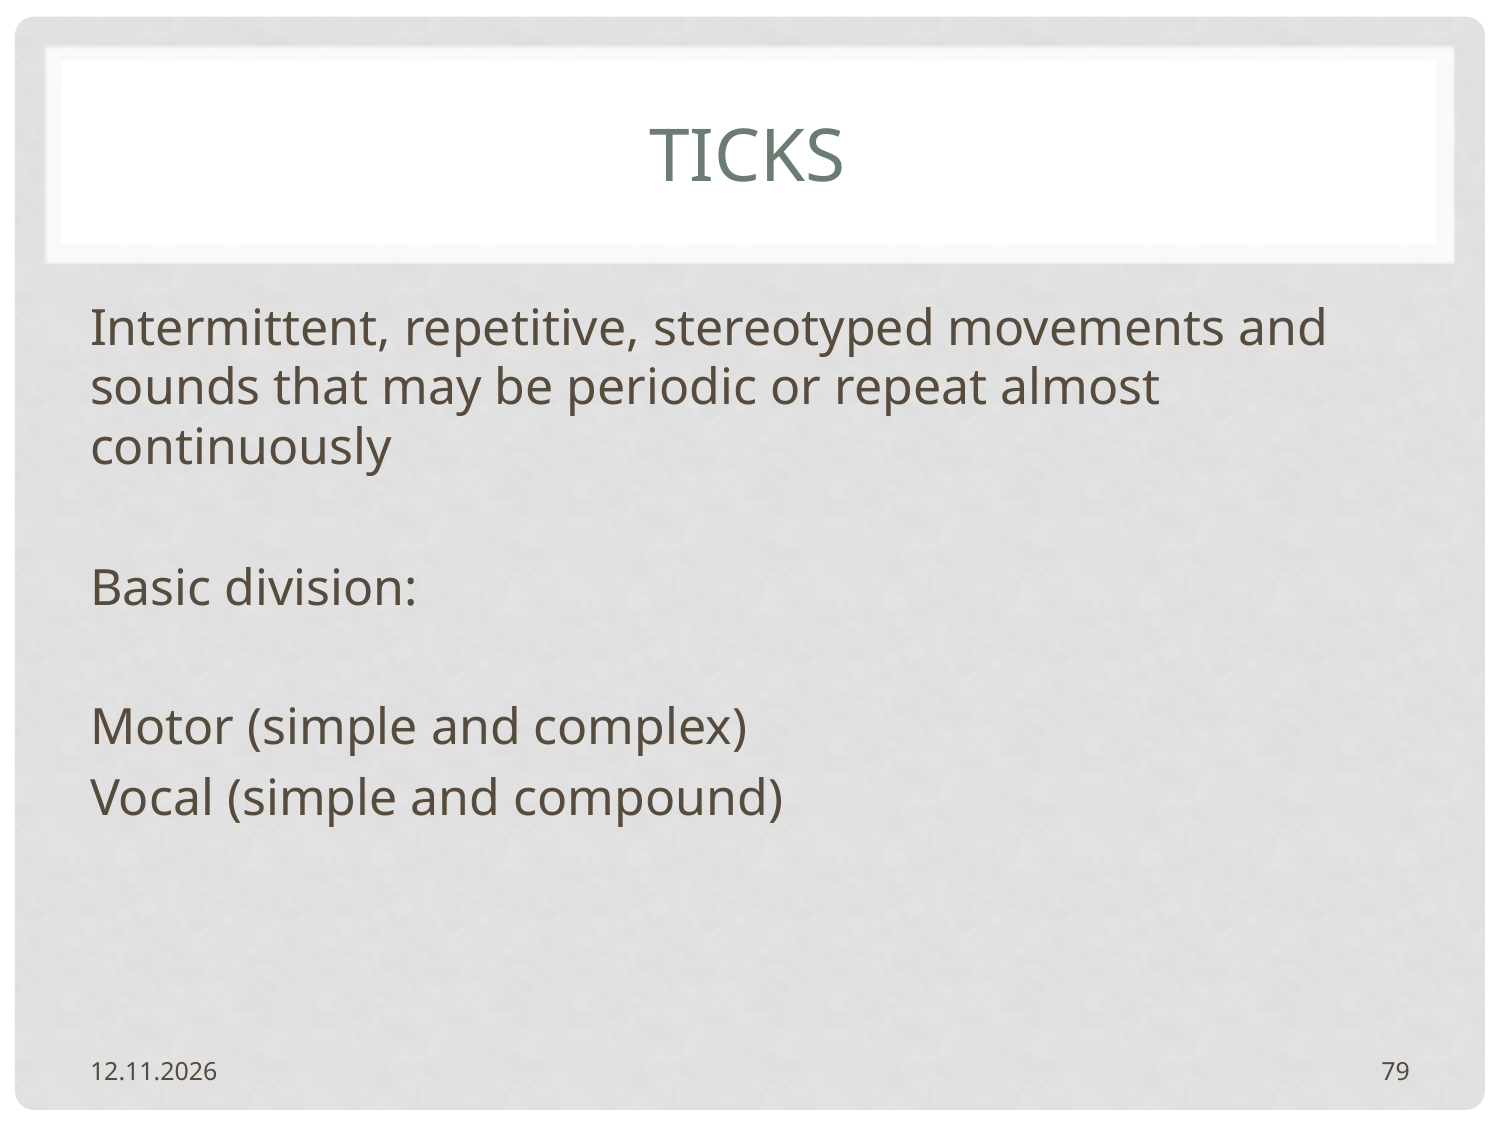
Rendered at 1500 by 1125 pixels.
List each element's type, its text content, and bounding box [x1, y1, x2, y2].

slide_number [75, 1042, 425, 1103]
list Intermittent, repetitive, stereotyped movements and sounds that may be periodic or repeat almost continuously Basic division: Motor (simple and complex) Vocal (simple and compound) [75, 287, 1425, 1005]
slide_number 79 [1074, 1042, 1425, 1103]
title TICKS [69, 66, 1425, 238]
